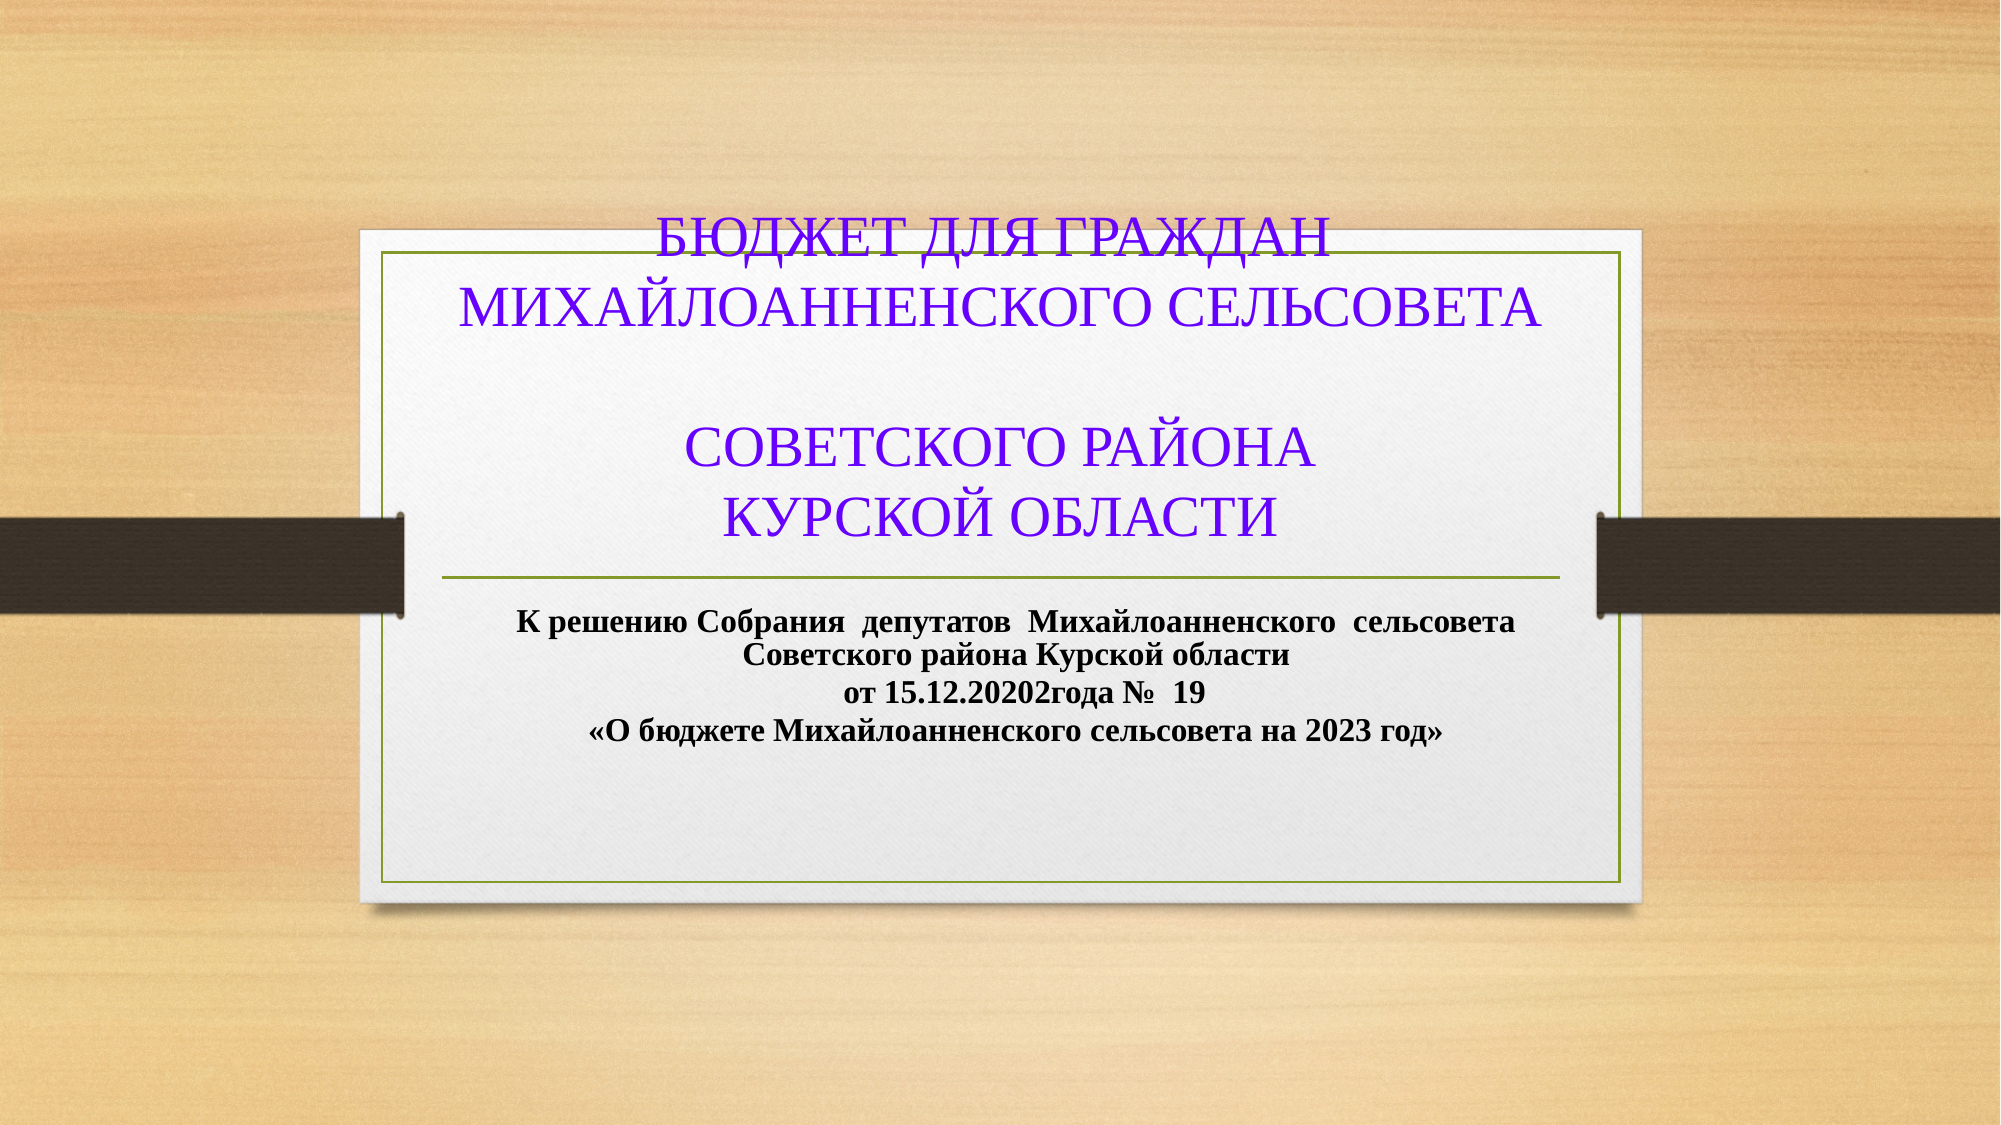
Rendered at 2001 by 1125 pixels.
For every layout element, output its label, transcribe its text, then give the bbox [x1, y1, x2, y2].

subtitle К решению Собрания депутатов Михайлоанненского сельсовета Советского района Курской области от 15.12.20202года № 19 «О бюджете Михайлоанненского сельсовета на 2023 год» [441, 600, 1592, 858]
title БЮДЖЕТ ДЛЯ ГРАЖДАН МИХАЙЛОАННЕНСКОГО СЕЛЬСОВЕТА СОВЕТСКОГО РАЙОНА КУРСКОЙ ОБЛАСТИ [441, 306, 1560, 556]
picture [0, 0, 2001, 1125]
